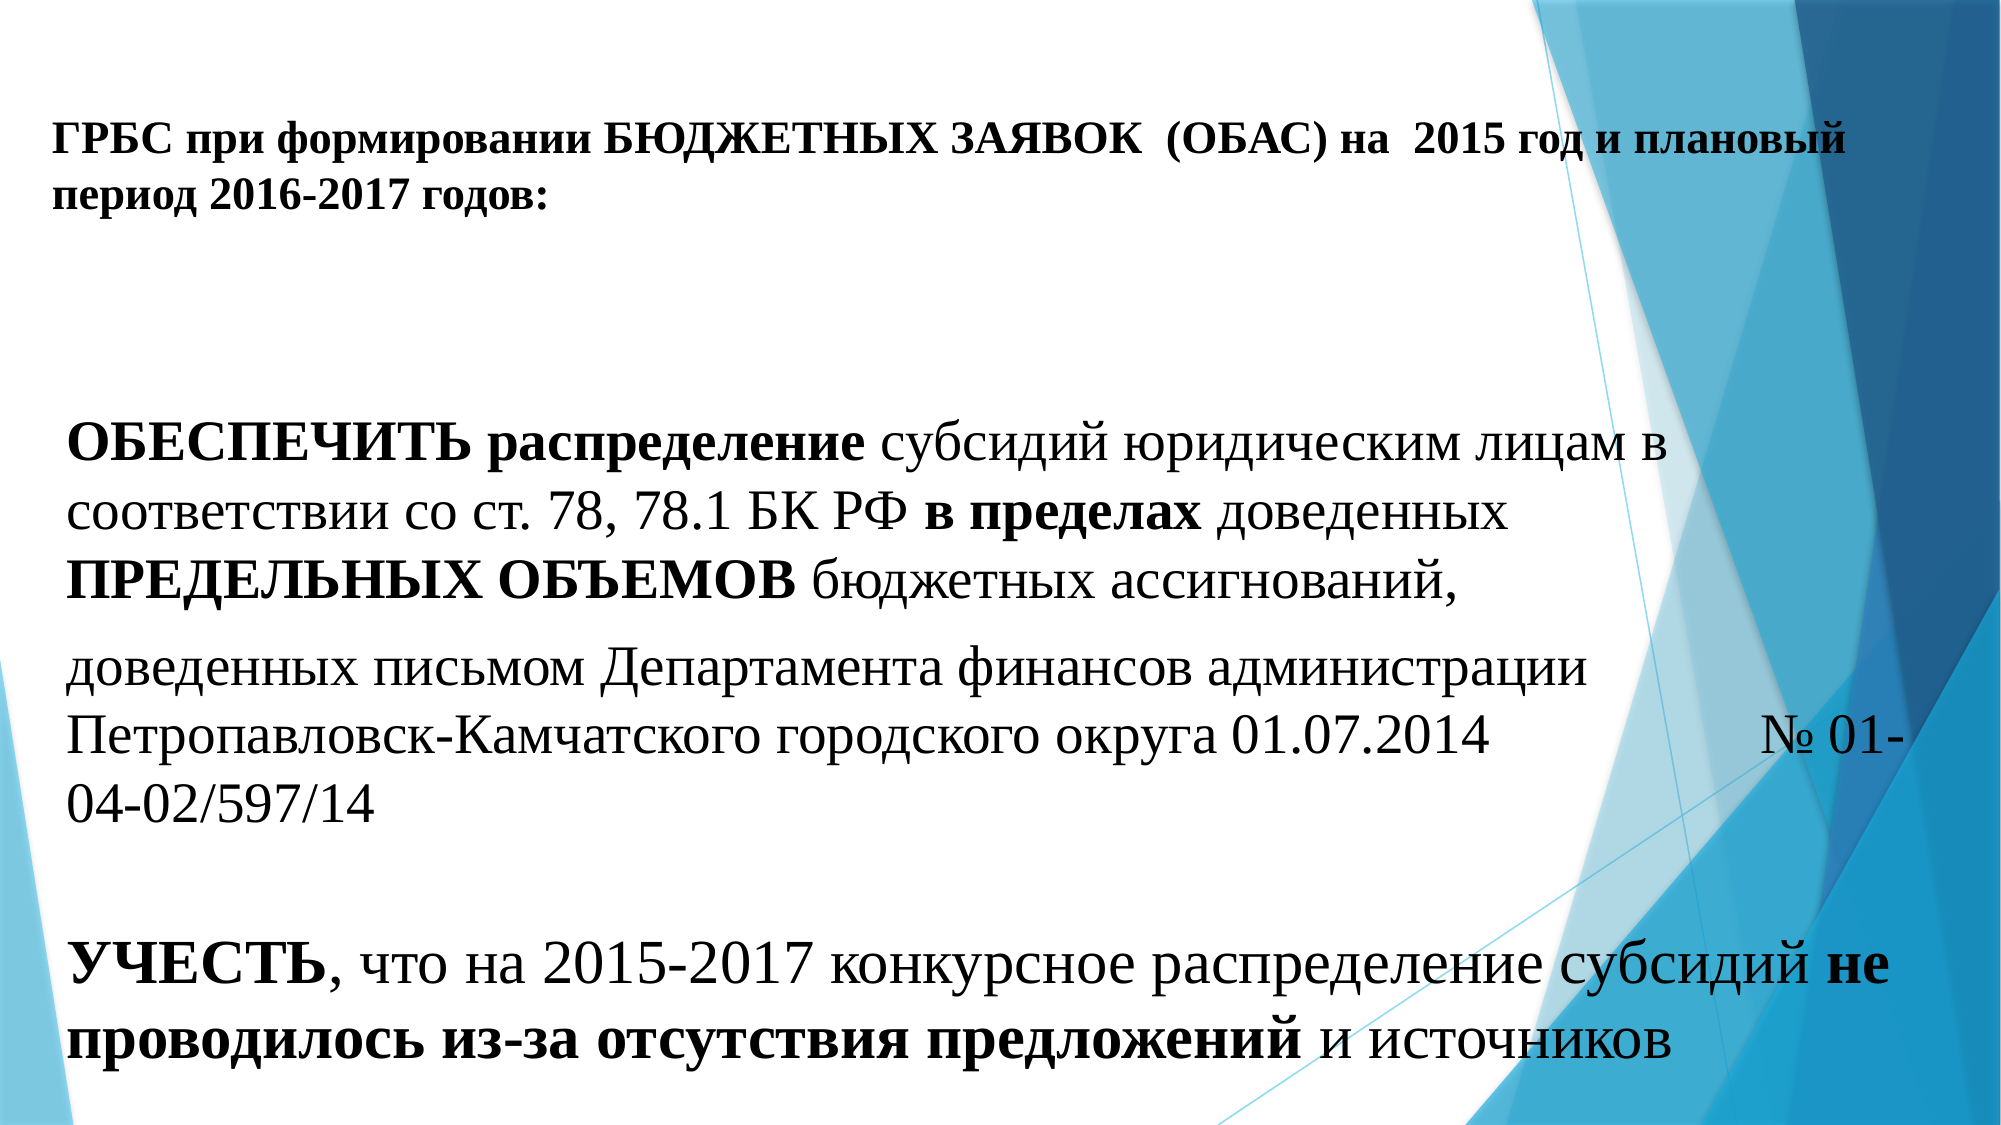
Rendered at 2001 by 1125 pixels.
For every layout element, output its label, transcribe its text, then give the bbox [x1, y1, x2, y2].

list ОБЕСПЕЧИТЬ распределение субсидий юридическим лицам в соответствии со ст. 78, 78.1 БК РФ в пределах доведенных ПРЕДЕЛЬНЫХ ОБЪЕМОВ бюджетных ассигнований, доведенных письмом Департамента финансов администрации Петропавловск-Камчатского городского округа 01.07.2014 № 01-04-02/597/14 УЧЕСТЬ, что на 2015-2017 конкурсное распределение субсидий не проводилось из-за отсутствия предложений и источников [51, 396, 1926, 1087]
title ГРБС при формировании БЮДЖЕТНЫХ ЗАЯВОК (ОБАС) на 2015 год и плановый период 2016-2017 годов: [36, 99, 1944, 339]
